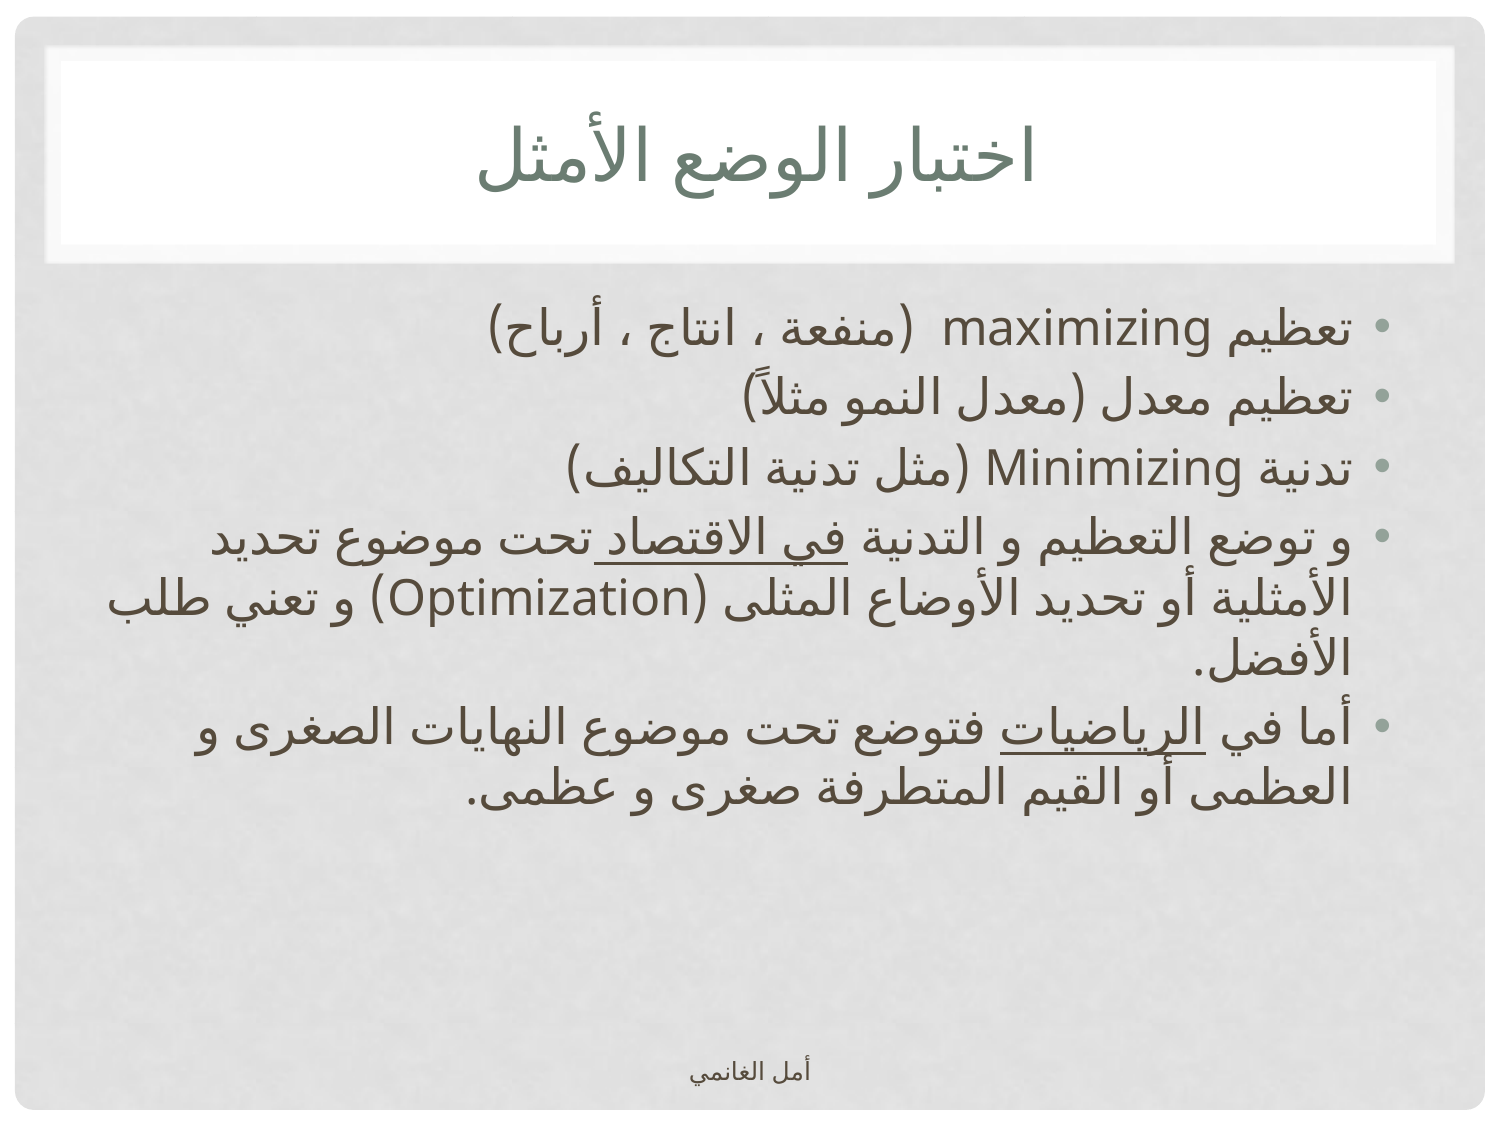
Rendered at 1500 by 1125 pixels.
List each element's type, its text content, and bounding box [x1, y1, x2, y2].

list تعظيم maximizing (منفعة ، انتاج ، أرباح) تعظيم معدل (معدل النمو مثلاً) تدنية Minimizing (مثل تدنية التكاليف) و توضع التعظيم و التدنية في الاقتصاد تحت موضوع تحديد الأمثلية أو تحديد الأوضاع المثلى (Optimization) و تعني طلب الأفضل. أما في الرياضيات فتوضع تحت موضوع النهايات الصغرى و العظمى أو القيم المتطرفة صغرى و عظمى. [75, 287, 1425, 1005]
title اختبار الوضع الأمثل [69, 66, 1425, 238]
footer أمل الغانمي [512, 1042, 988, 1103]
